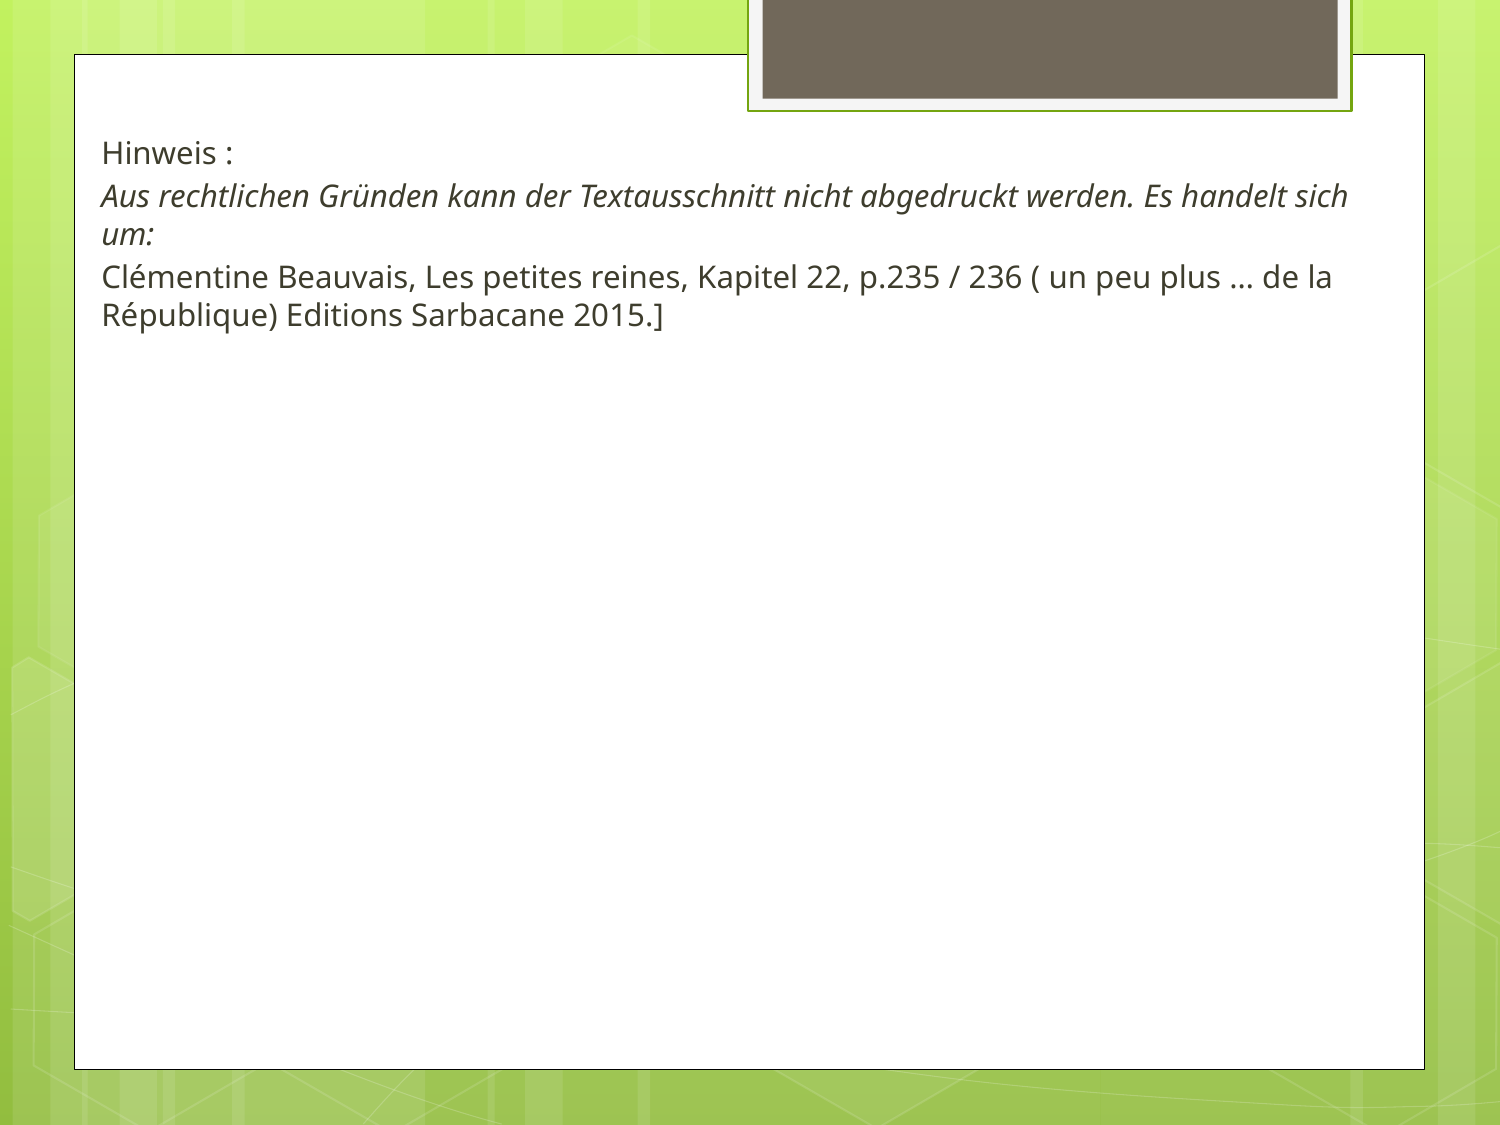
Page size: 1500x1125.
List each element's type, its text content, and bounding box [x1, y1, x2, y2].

list Hinweis : Aus rechtlichen Gründen kann der Textausschnitt nicht abgedruckt werden. Es handelt sich um: Clémentine Beauvais, Les petites reines, Kapitel 22, p.235 / 236 ( un peu plus … de la République) Editions Sarbacane 2015.] [75, 125, 1425, 1005]
